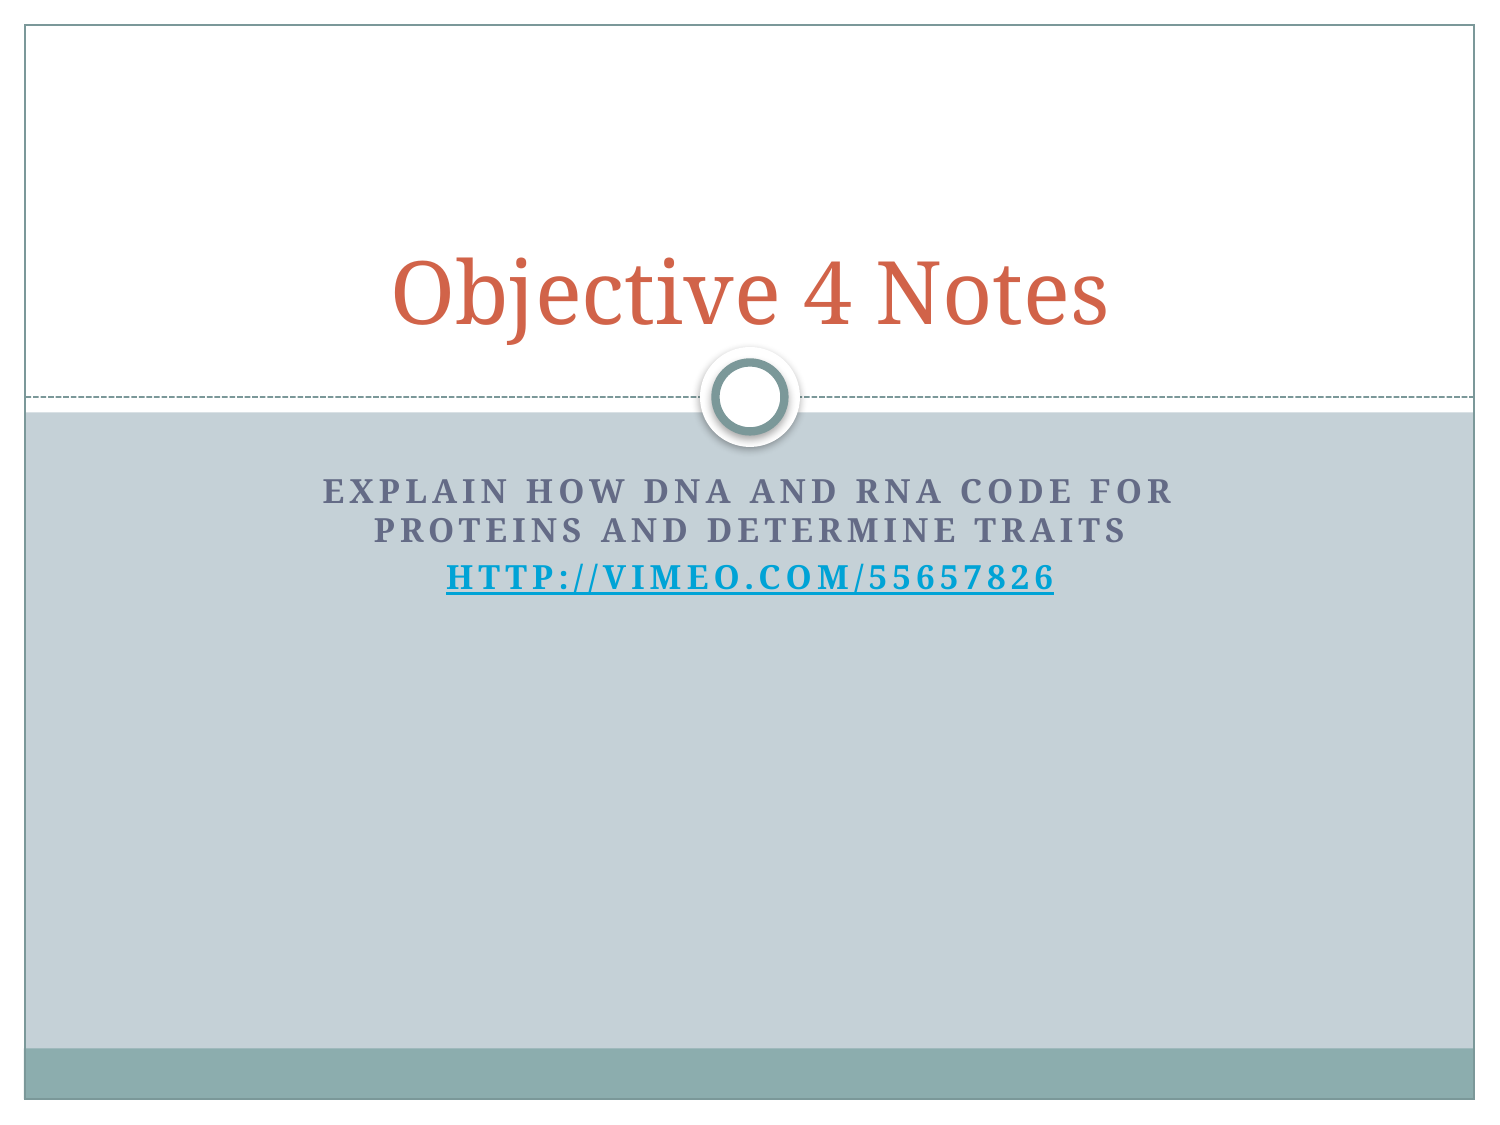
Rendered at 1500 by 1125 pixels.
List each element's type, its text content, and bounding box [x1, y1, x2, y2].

title Objective 4 Notes [112, 62, 1388, 350]
subtitle Explain how DNA and RNA code for proteins and determine traits http://vimeo.com/55657826 [225, 462, 1275, 750]
